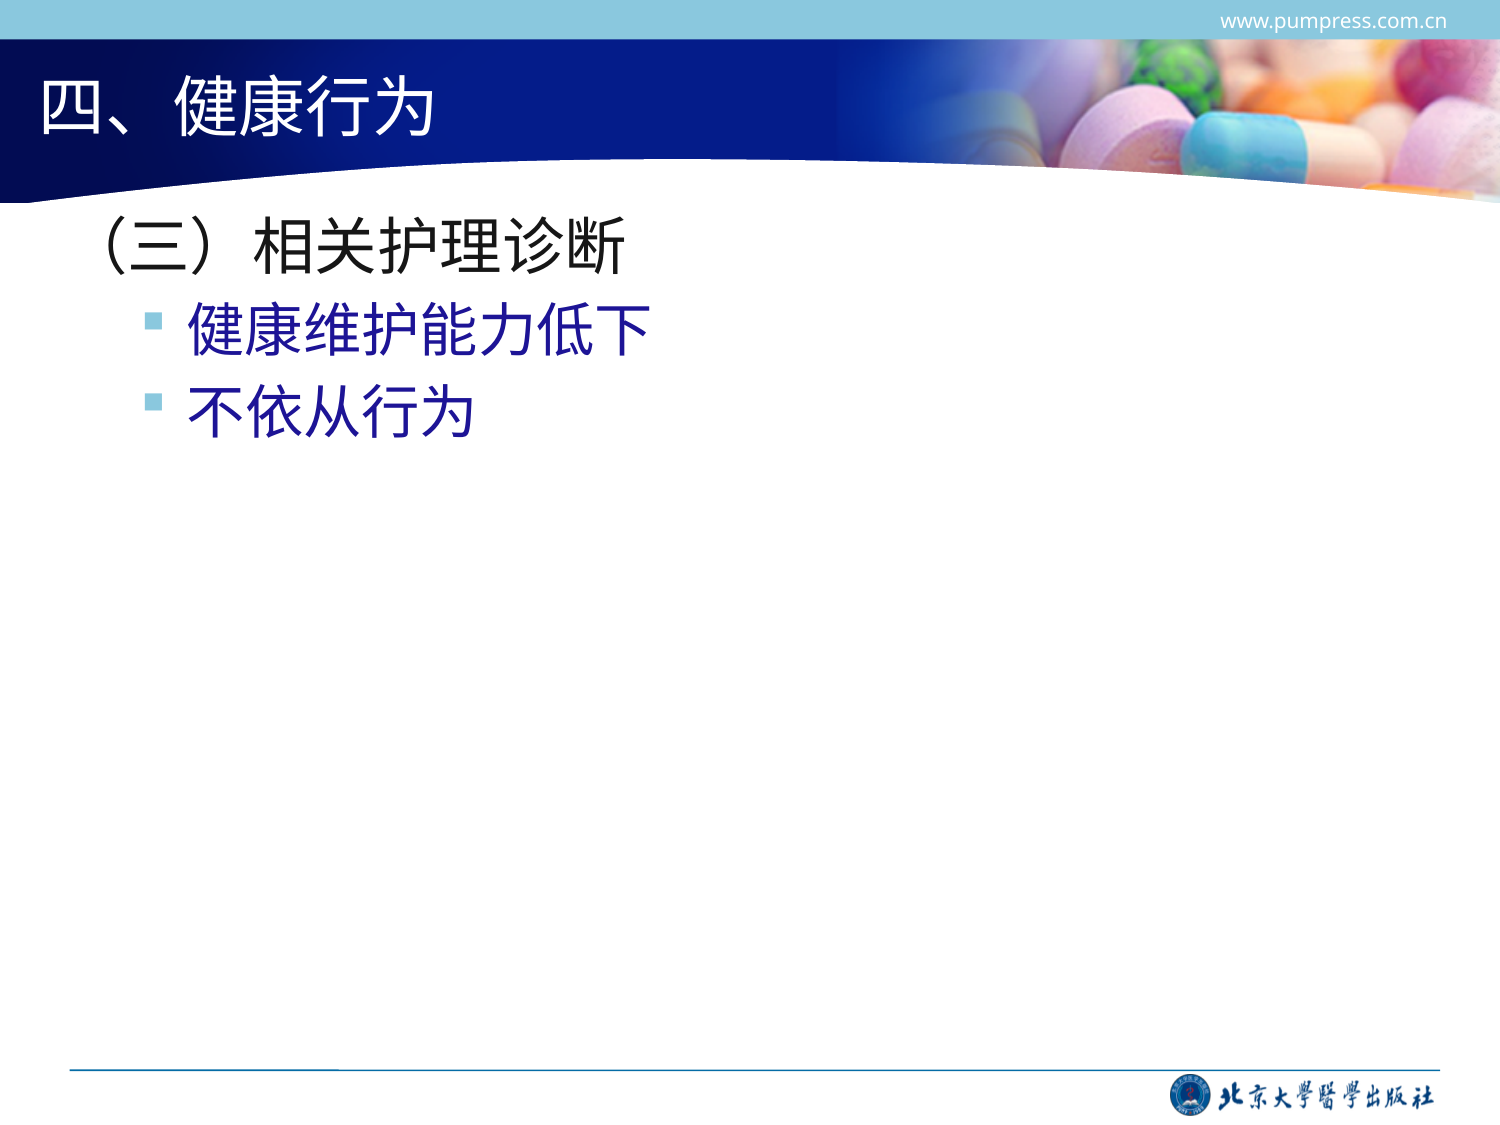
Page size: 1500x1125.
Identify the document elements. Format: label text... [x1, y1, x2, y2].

list （三）相关护理诊断 健康维护能力低下 不依从行为 [49, 198, 1463, 1026]
title 四、健康行为 [23, 58, 1349, 152]
slide_number www.pumpress.com.cn [1024, 0, 1463, 38]
picture [0, 40, 1500, 203]
picture [1170, 1074, 1436, 1118]
